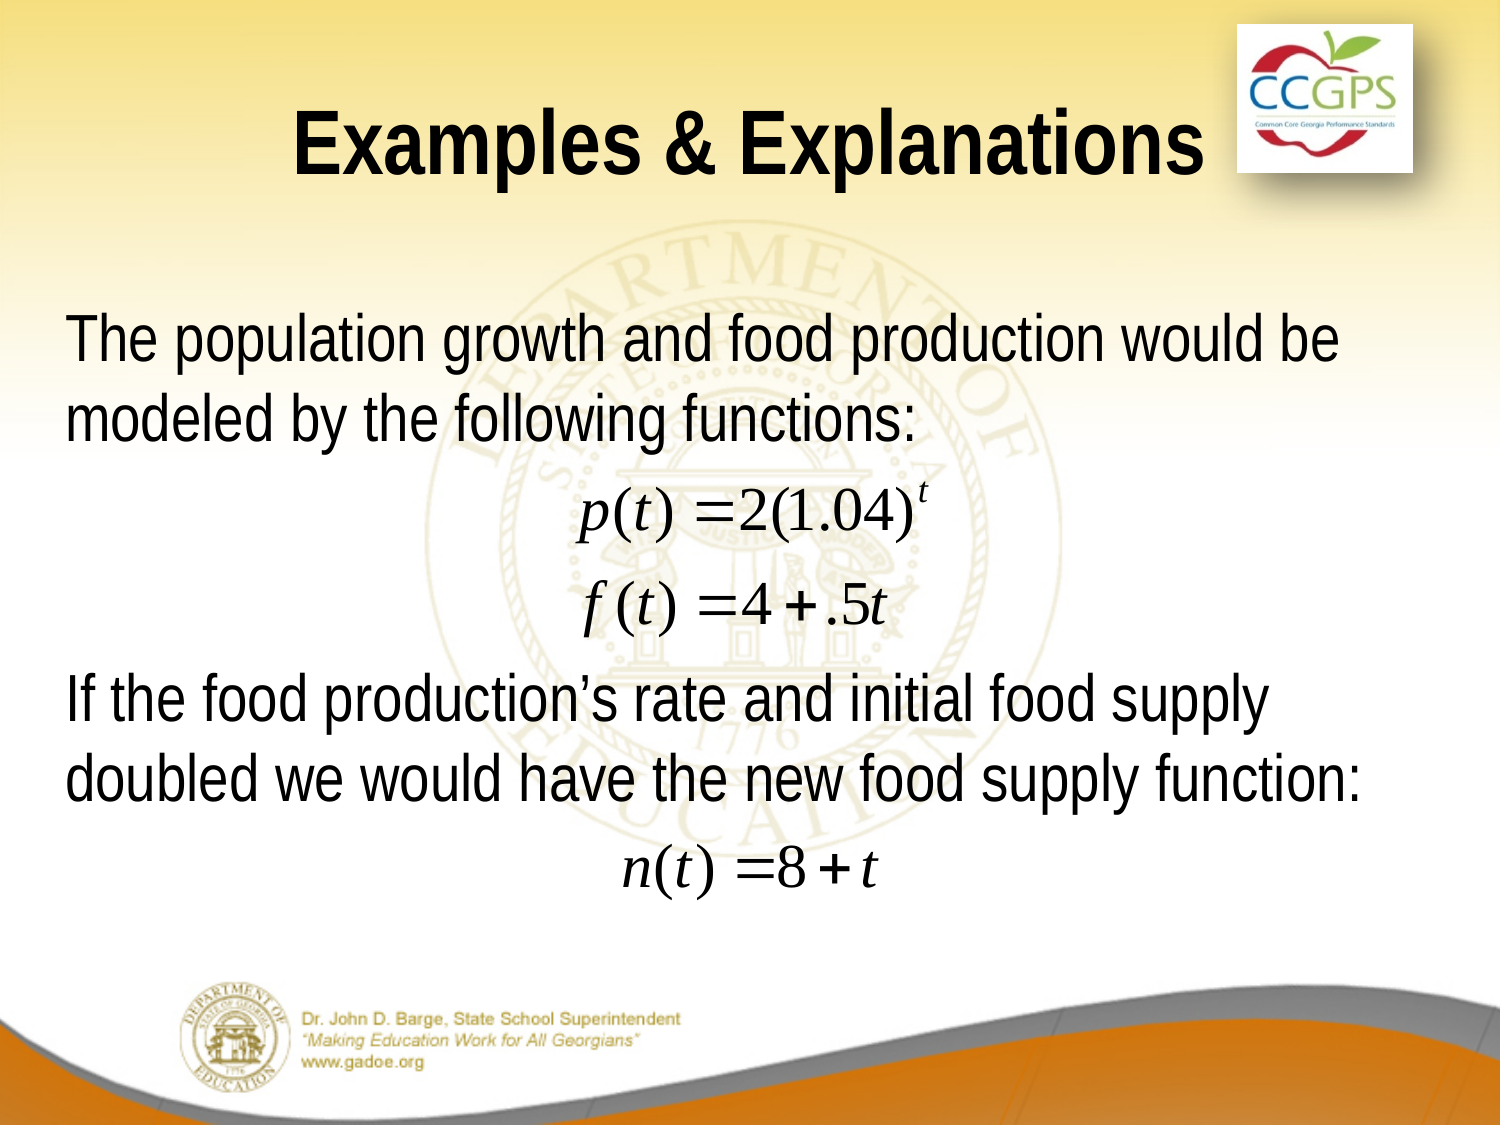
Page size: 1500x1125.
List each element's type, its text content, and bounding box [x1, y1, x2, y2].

subtitle The population growth and food production would be modeled by the following functions: If the food production’s rate and initial food supply doubled we would have the new food supply function: [49, 287, 1463, 926]
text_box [562, 462, 943, 651]
picture [0, 0, 1500, 1125]
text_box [611, 735, 894, 913]
title Examples & Explanations [112, 74, 1232, 201]
